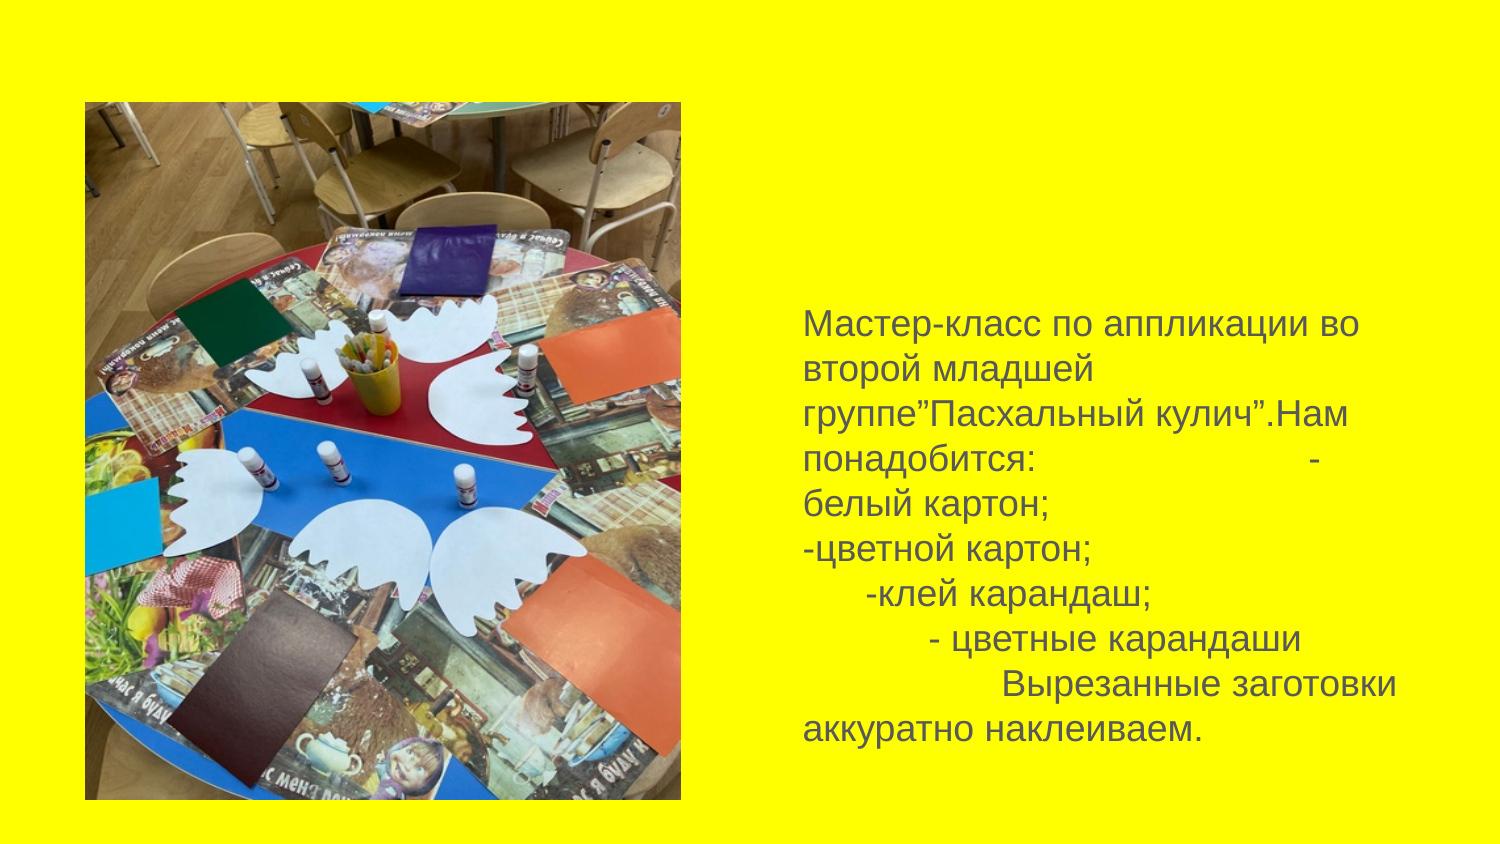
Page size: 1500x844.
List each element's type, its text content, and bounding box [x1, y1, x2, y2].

text_box Мастер-класс по аппликации во второй младшей группе”Пасхальный кулич”.Нам понадобится: -белый картон; -цветной картон; -клей карандаш; - цветные карандаши Вырезанные заготовки аккуратно наклеиваем. [787, 284, 1425, 781]
picture [85, 102, 682, 801]
